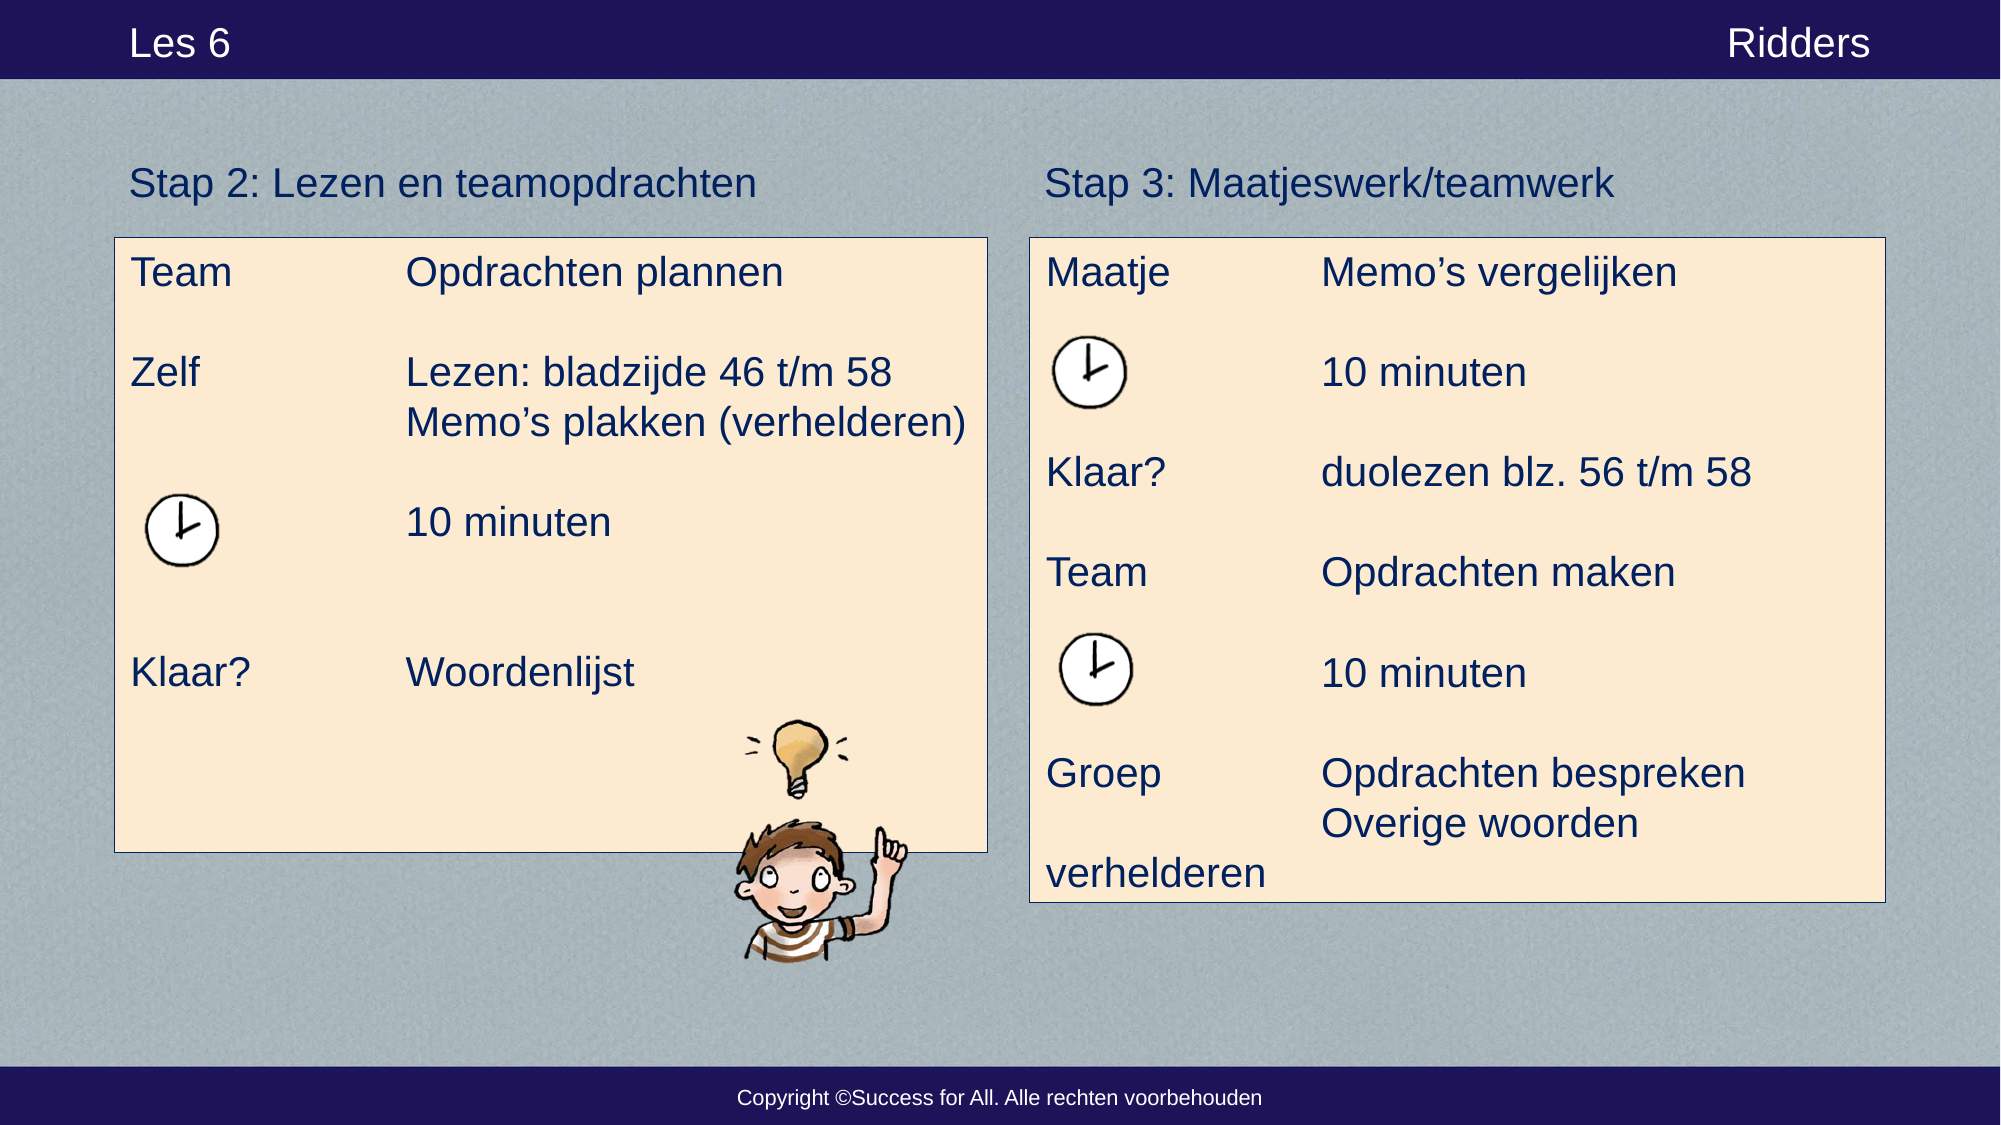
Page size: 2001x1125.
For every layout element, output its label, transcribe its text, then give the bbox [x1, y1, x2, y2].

text_box Ridders [999, 8, 1886, 73]
text_box Stap 3: Maatjeswerk/teamwerk [1029, 148, 1822, 214]
text_box Copyright ©Success for All. Alle rechten voorbehouden [0, 1076, 2000, 1125]
text_box Team Opdrachten plannen Zelf Lezen: bladzijde 46 t/m 58 Memo’s plakken (verhelderen) 10 minuten Klaar? Woordenlijst [114, 237, 988, 853]
text_box Les 6 [114, 8, 354, 73]
picture [0, 0, 2001, 1125]
text_box Stap 2: Lezen en teamopdrachten [114, 148, 907, 214]
text_box Maatje Memo’s vergelijken 10 minuten Klaar? duolezen blz. 56 t/m 58 Team Opdrachten maken 10 minuten Groep Opdrachten bespreken Overige woorden verhelderen [1029, 237, 1886, 903]
